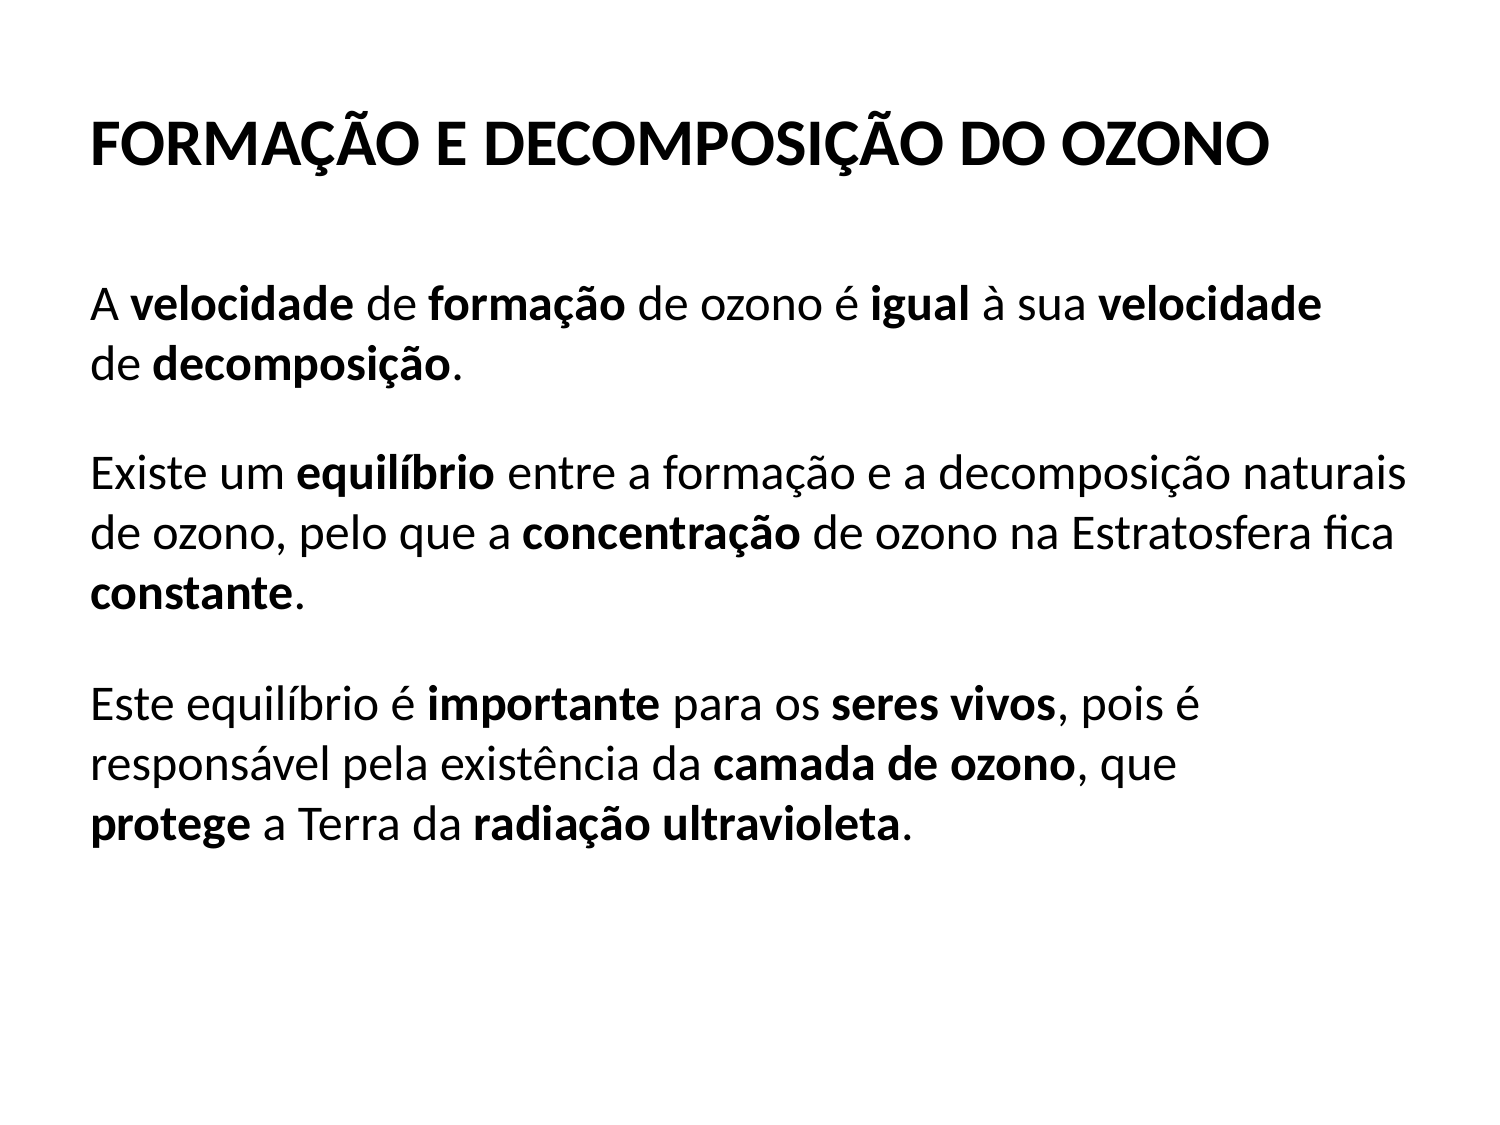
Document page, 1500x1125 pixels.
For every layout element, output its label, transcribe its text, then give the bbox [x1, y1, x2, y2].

list A velocidade de formação de ozono é igual à sua velocidade de decomposição. Existe um equilíbrio entre a formação e a decomposição naturais de ozono, pelo que a concentração de ozono na Estratosfera fica constante. Este equilíbrio é importante para os seres vivos, pois é responsável pela existência da camada de ozono, que protege a Terra da radiação ultravioleta. [75, 262, 1425, 1005]
title FORMAÇÃO E DECOMPOSIÇÃO DO OZONO [75, 45, 1425, 233]
